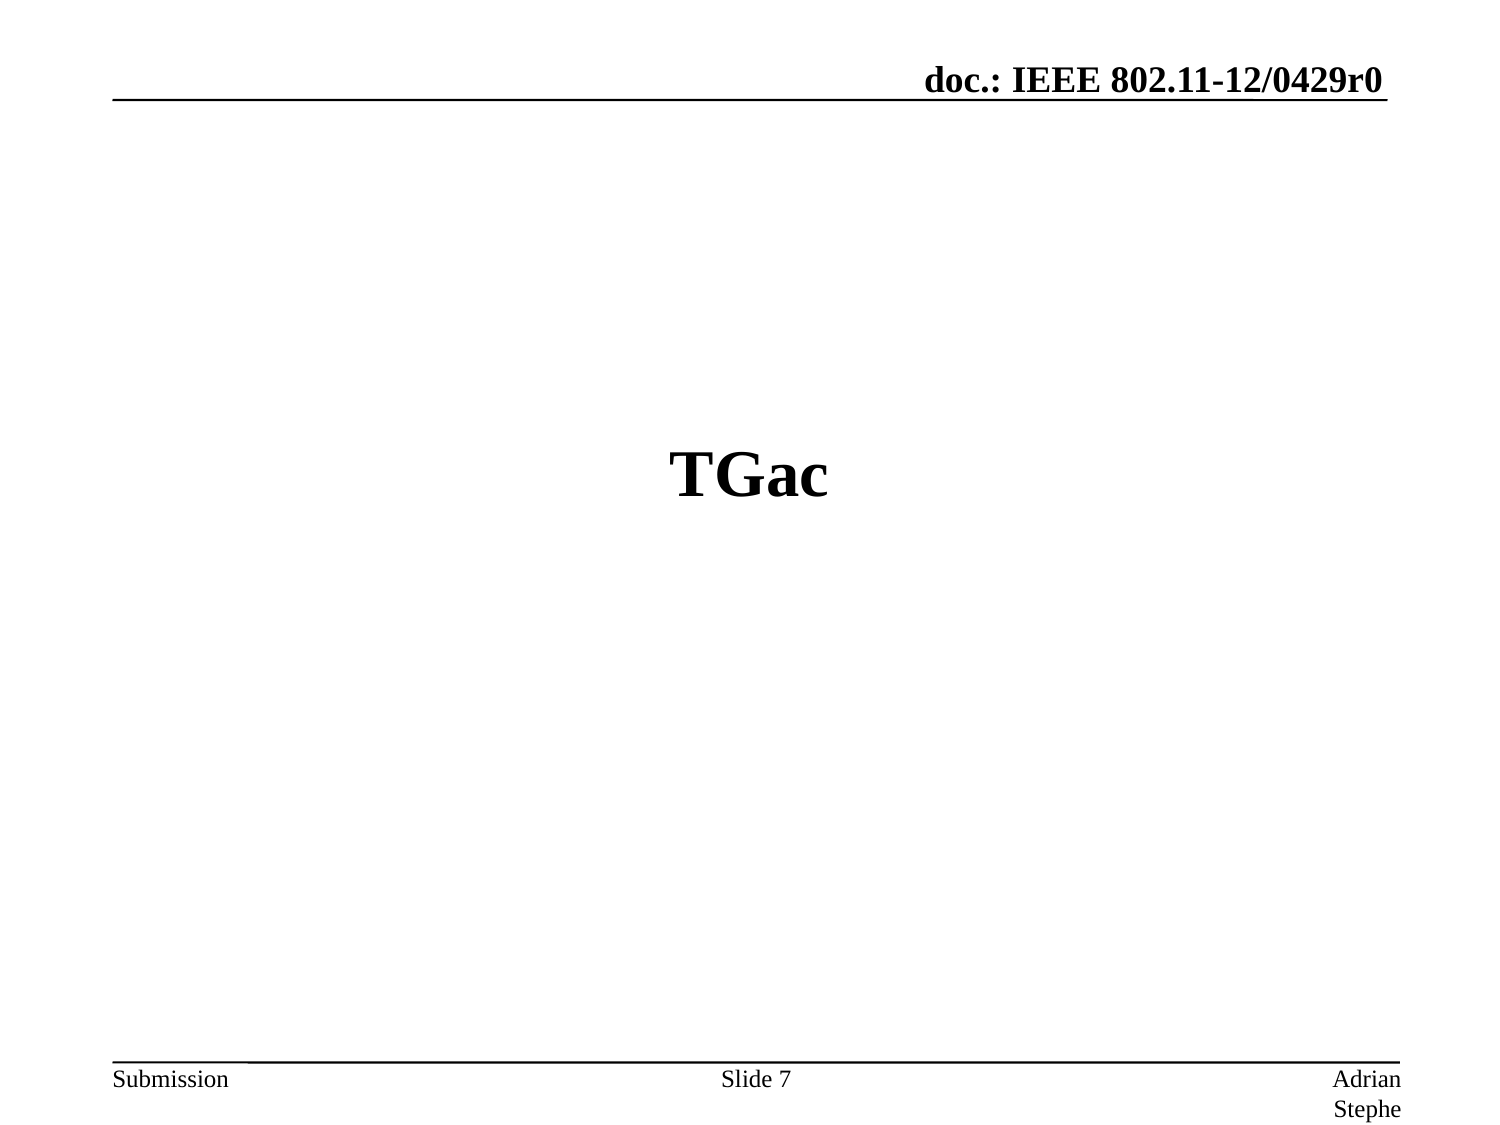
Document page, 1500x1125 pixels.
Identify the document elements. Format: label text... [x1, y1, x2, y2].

slide_number Slide 7 [712, 1061, 800, 1093]
title TGac [112, 349, 1388, 591]
footer Adrian Stephens, Intel Corporation [1324, 1061, 1402, 1093]
